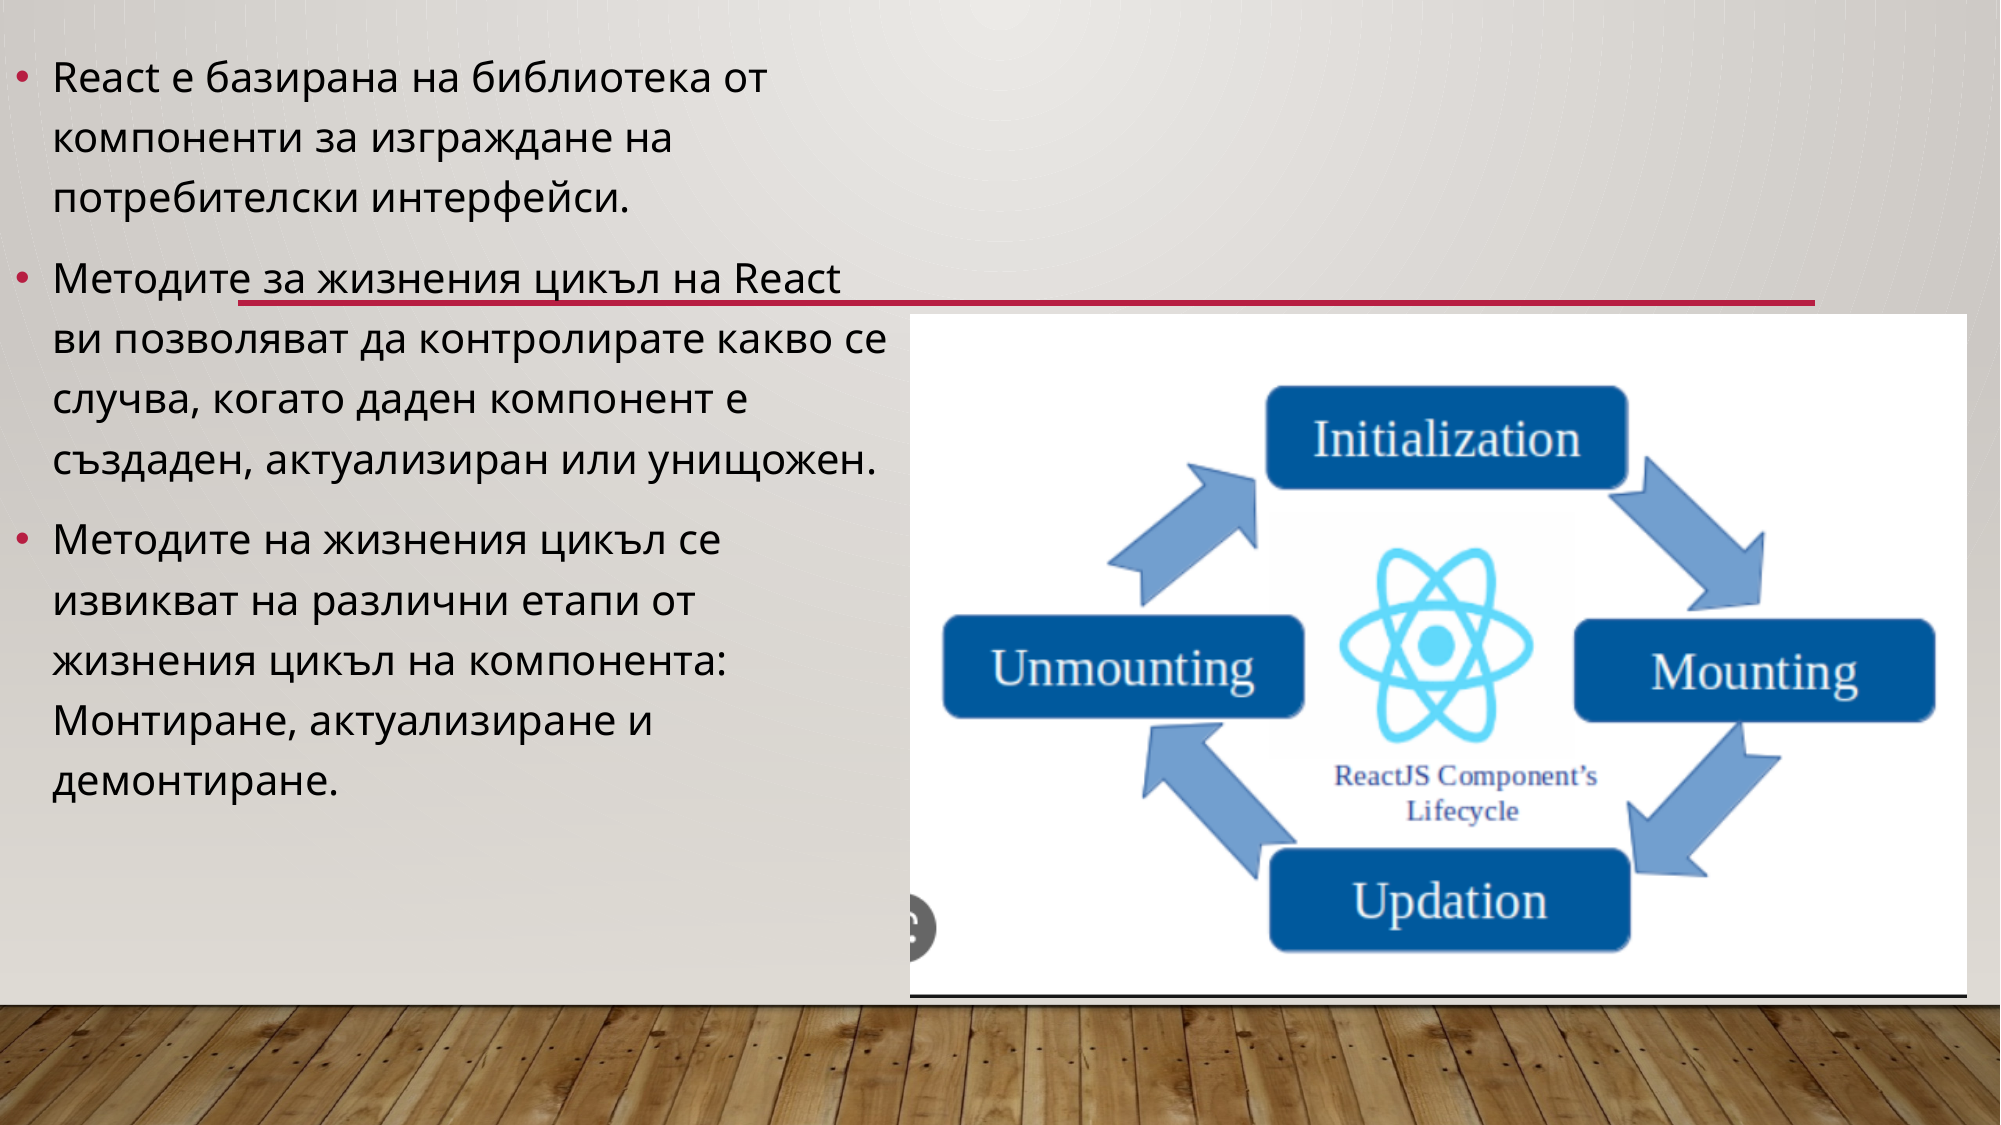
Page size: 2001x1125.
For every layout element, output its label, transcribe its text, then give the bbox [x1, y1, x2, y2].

picture [909, 314, 1967, 998]
list React е базирана на библиотека от компоненти за изграждане на потребителски интерфейси. Методите за жизнения цикъл на React ви позволяват да контролирате какво се случва, когато даден компонент е създаден, актуализиран или унищожен. Методите на жизнения цикъл се извикват на различни етапи от жизнения цикъл на компонента: Монтиране, актуализиране и демонтиране. [0, 33, 911, 1021]
picture [0, 1005, 2000, 1125]
